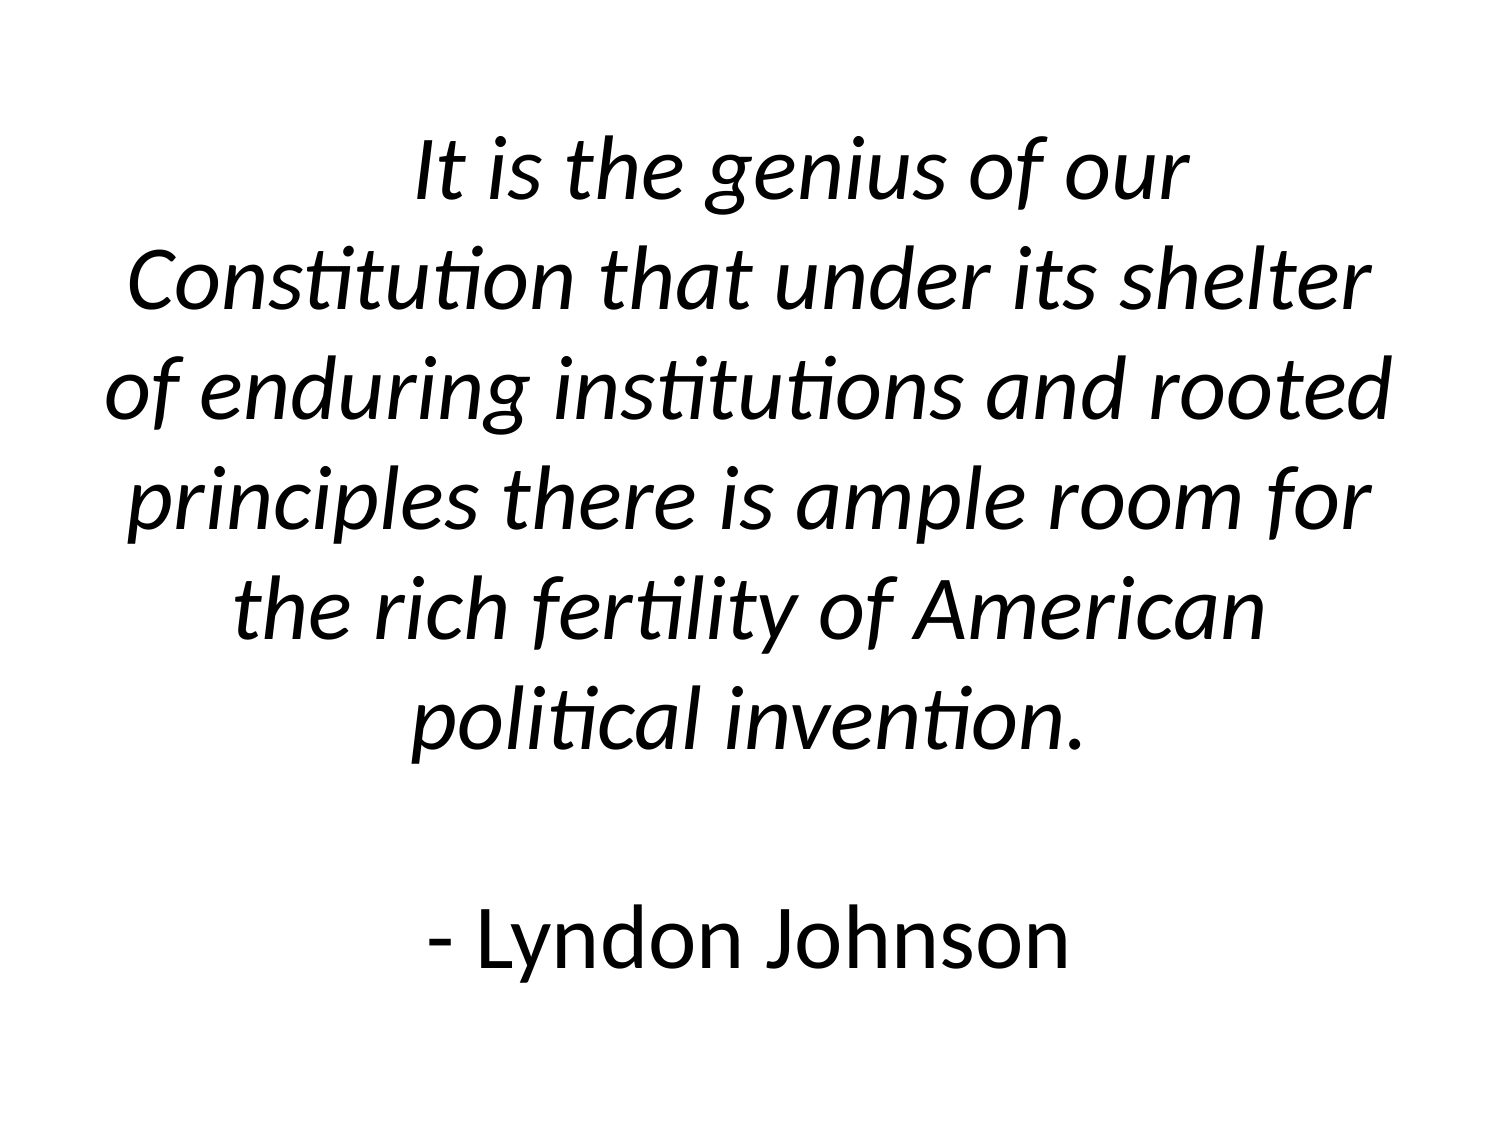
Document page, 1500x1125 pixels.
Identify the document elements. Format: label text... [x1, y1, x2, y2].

title It is the genius of our Constitution that under its shelter of enduring institutions and rooted principles there is ample room for the rich fertility of American political invention. - Lyndon Johnson [75, 45, 1425, 1050]
